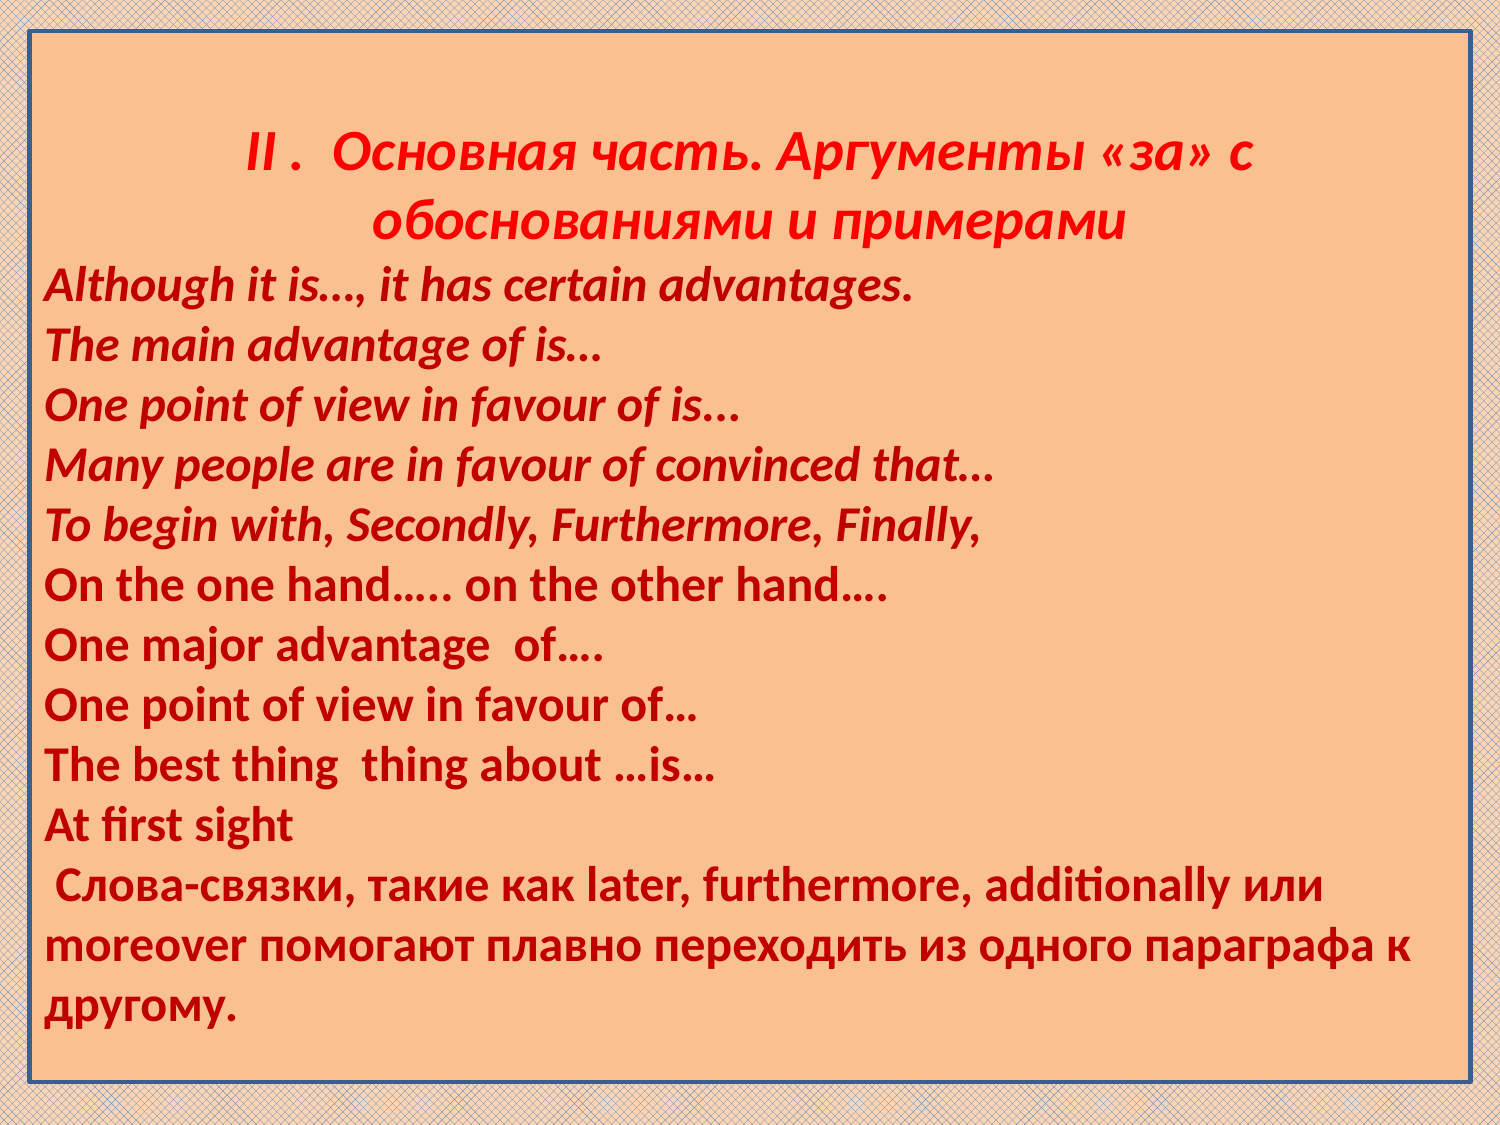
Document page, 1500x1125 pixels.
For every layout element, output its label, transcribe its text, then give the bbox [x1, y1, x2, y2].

text_box II . Основная часть. Аргументы «за» с обоснованиями и примерами Although it is…, it has certain advantages. The main advantage of is… One point of view in favour of is... Many people are in favour of convinced that… To begin with, Secondly, Furthermore, Finally, On the one hand….. on the other hand…. One major advantage of…. One point of view in favour of… The best thing thing about …is… At first sight Слова-связки, такие как later, furthermore, additionally или moreover помогают плавно переходить из одного параграфа к другому. [27, 29, 1473, 1084]
